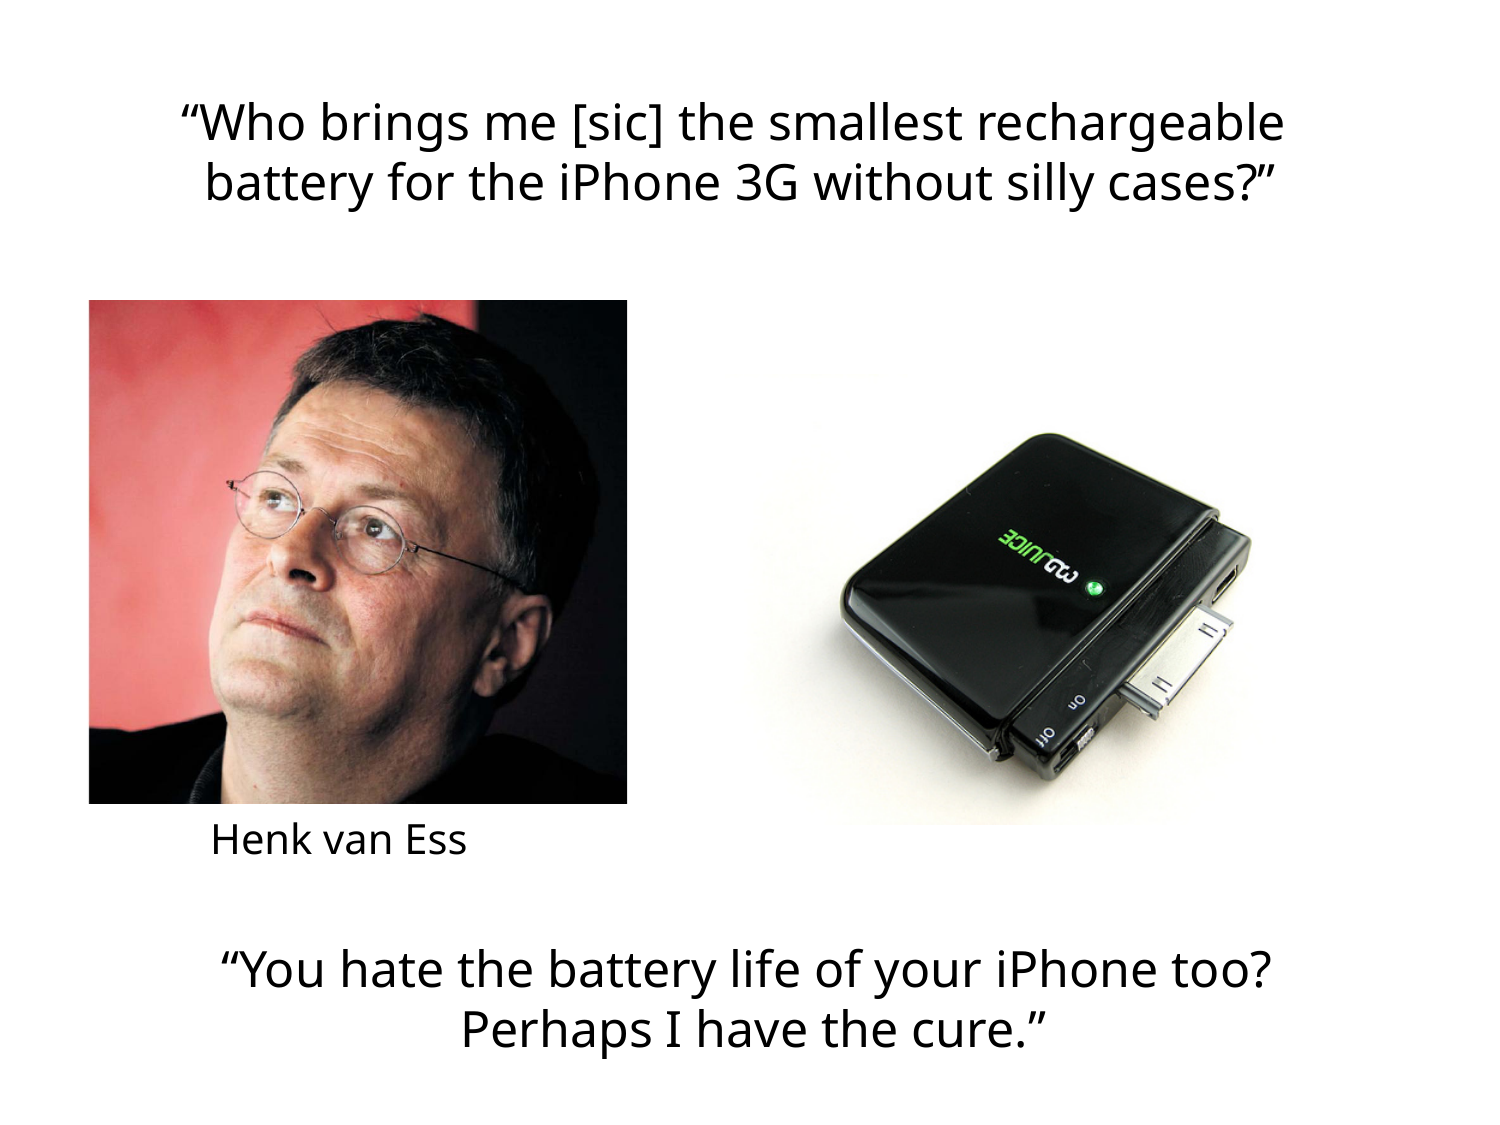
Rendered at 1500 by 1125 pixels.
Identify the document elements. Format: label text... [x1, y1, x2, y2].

picture [724, 374, 1326, 826]
text_box “You hate the battery life of your iPhone too? Perhaps I have the cure.” [214, 937, 1293, 1058]
picture [87, 299, 628, 804]
text_box Henk van Ess [203, 813, 475, 863]
text_box “Who brings me [sic] the smallest rechargeable battery for the iPhone 3G without silly cases?” [174, 90, 1307, 211]
